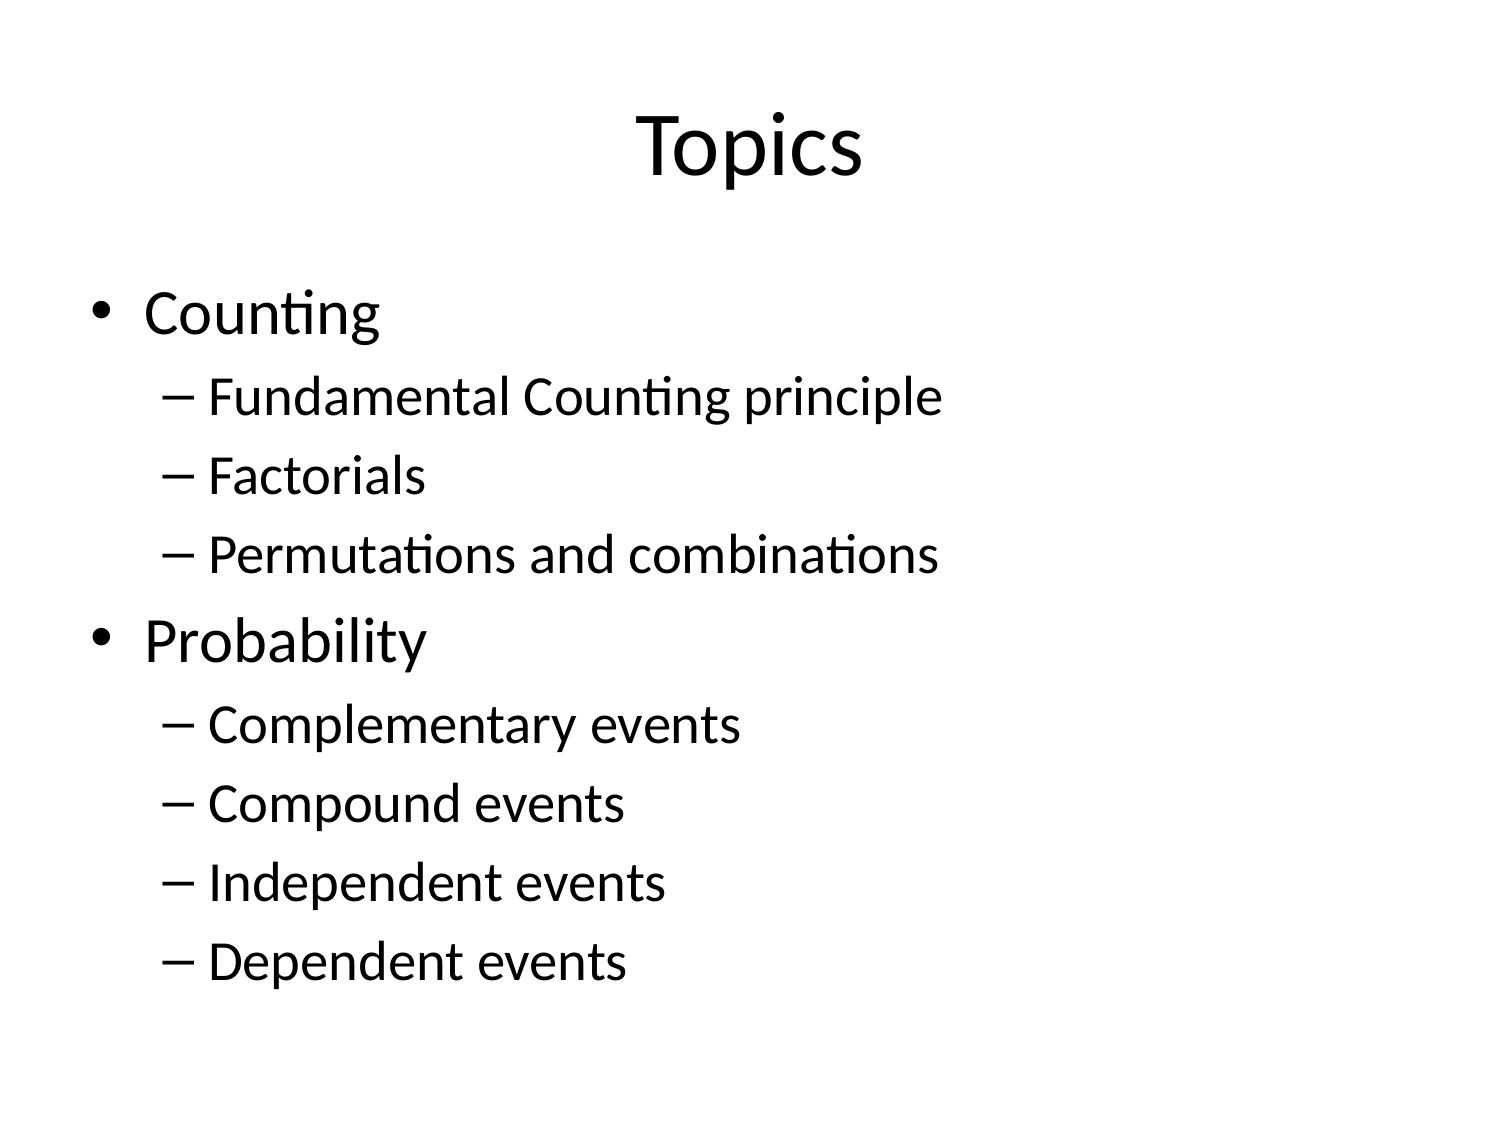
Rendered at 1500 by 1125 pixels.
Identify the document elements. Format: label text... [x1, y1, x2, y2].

list Counting Fundamental Counting principle Factorials Permutations and combinations Probability Complementary events Compound events Independent events Dependent events [75, 262, 1425, 1005]
title Topics [75, 45, 1425, 233]
